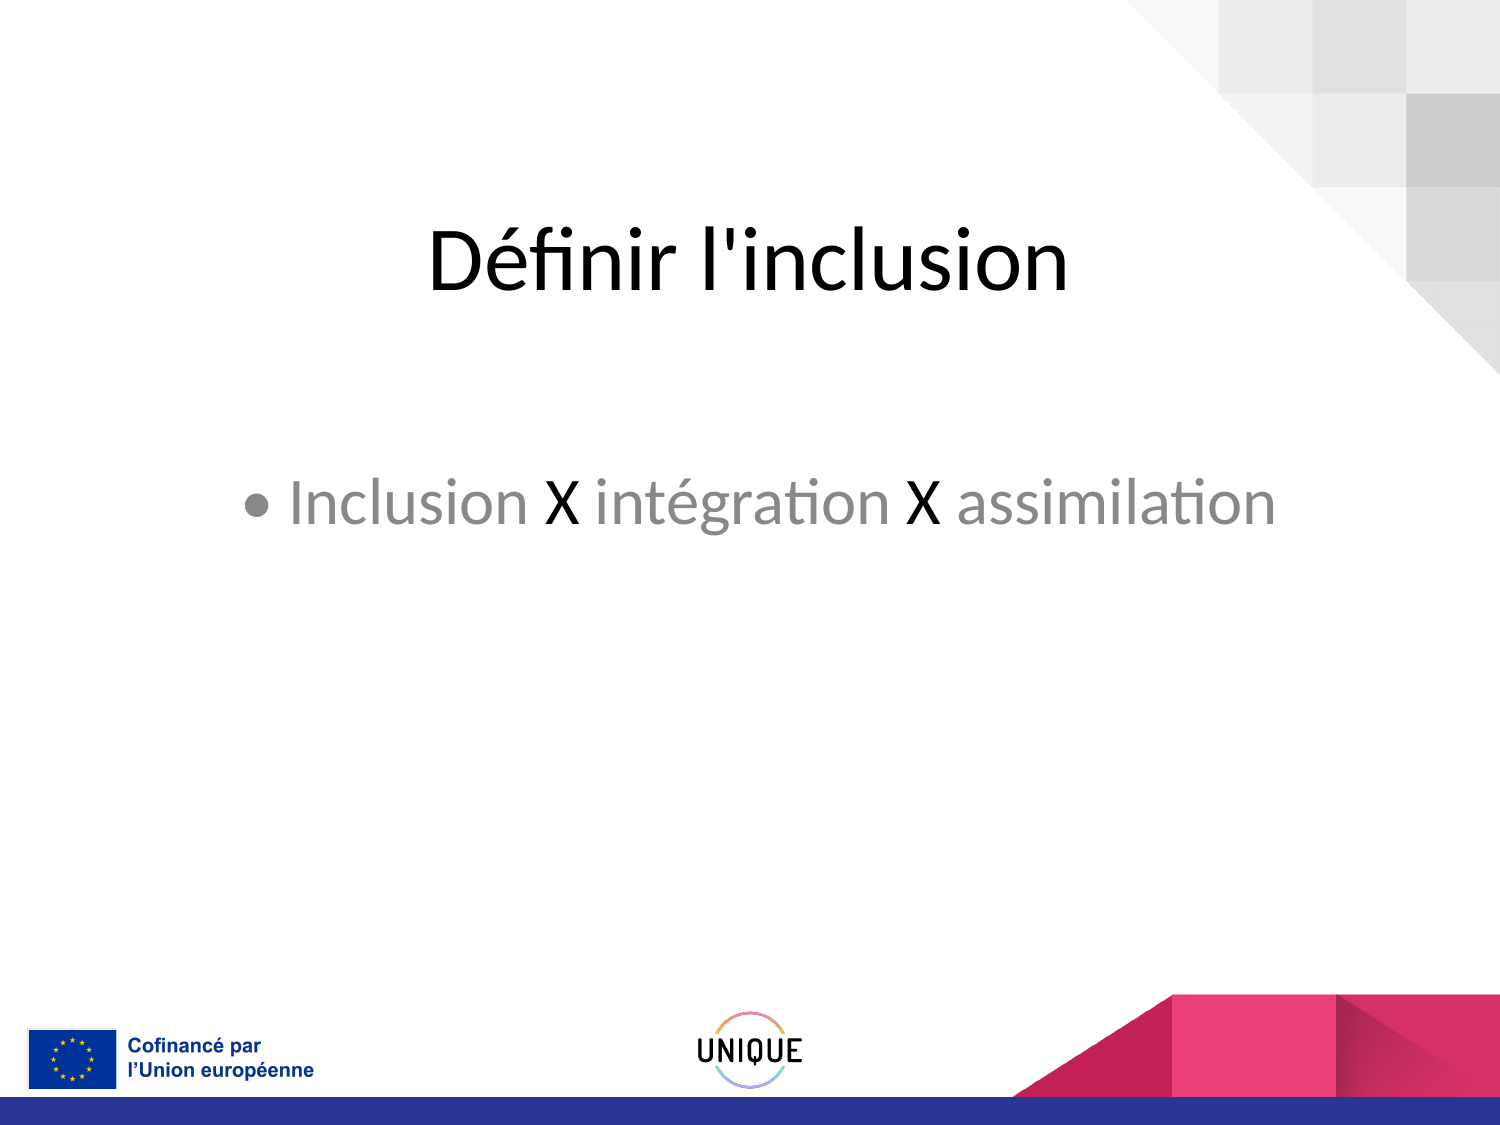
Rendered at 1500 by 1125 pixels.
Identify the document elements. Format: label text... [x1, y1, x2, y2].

title Définir l'inclusion [112, 132, 1388, 375]
subtitle • Inclusion X intégration X assimilation [225, 450, 1354, 738]
picture [0, 993, 1500, 1125]
picture [1125, 0, 1500, 375]
